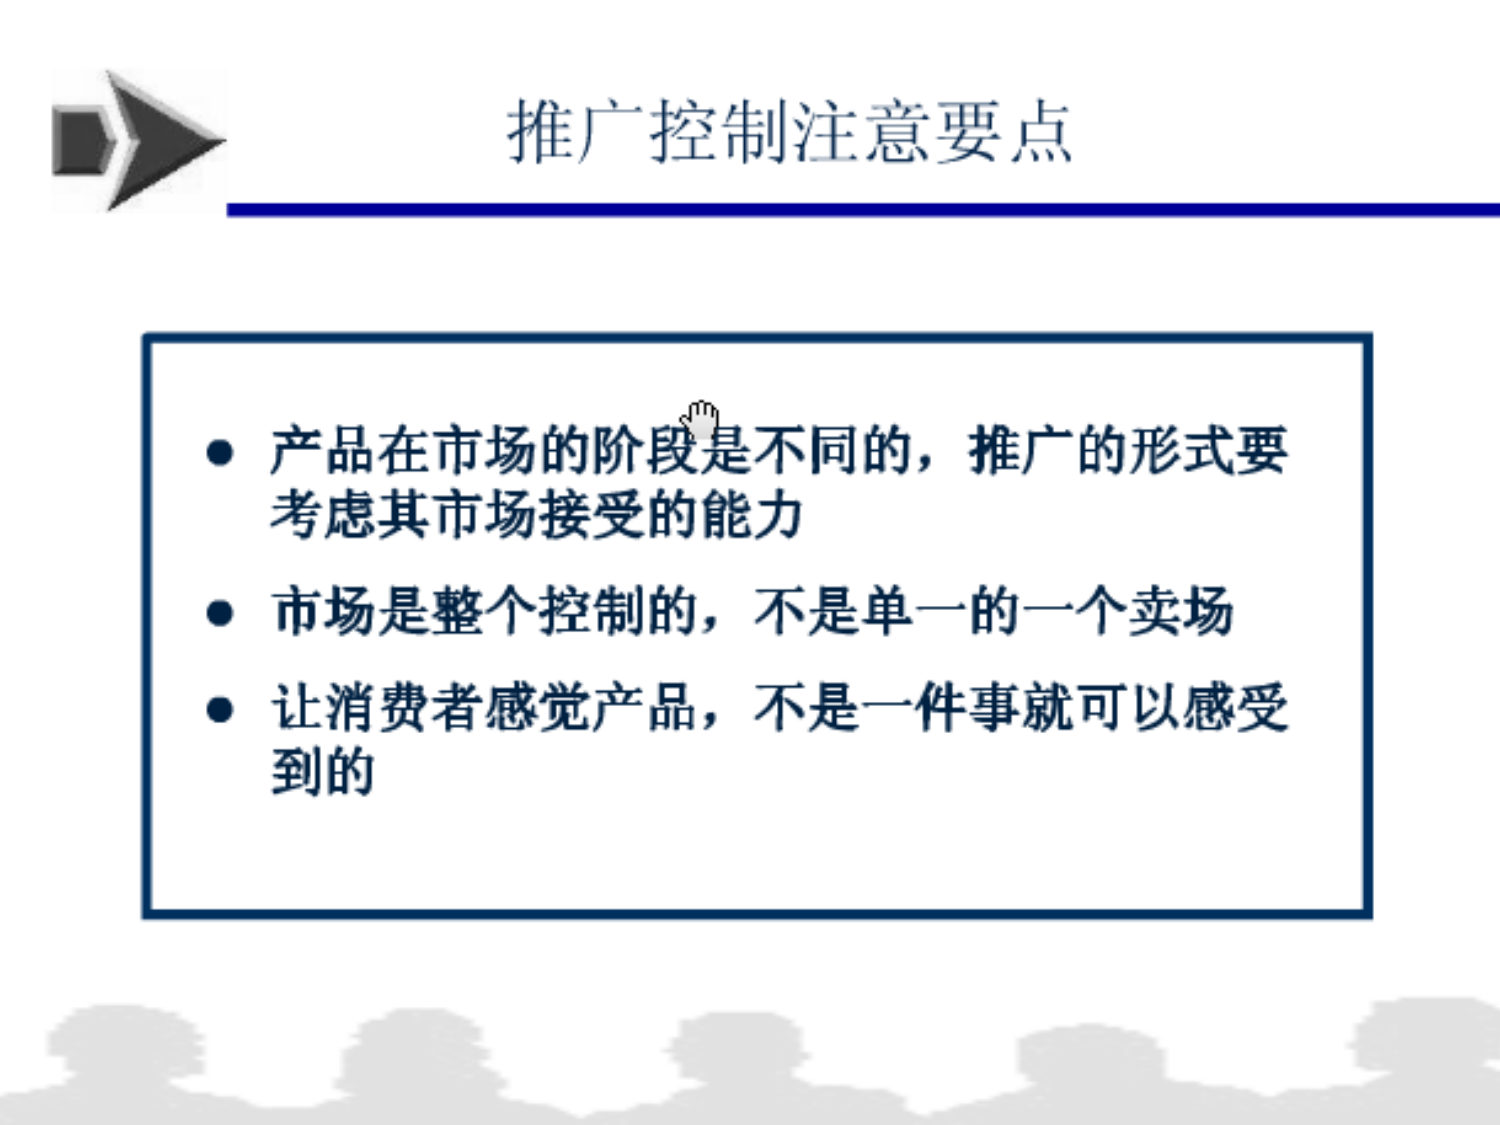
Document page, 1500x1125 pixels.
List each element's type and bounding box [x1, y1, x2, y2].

list [0, 0, 1500, 1125]
